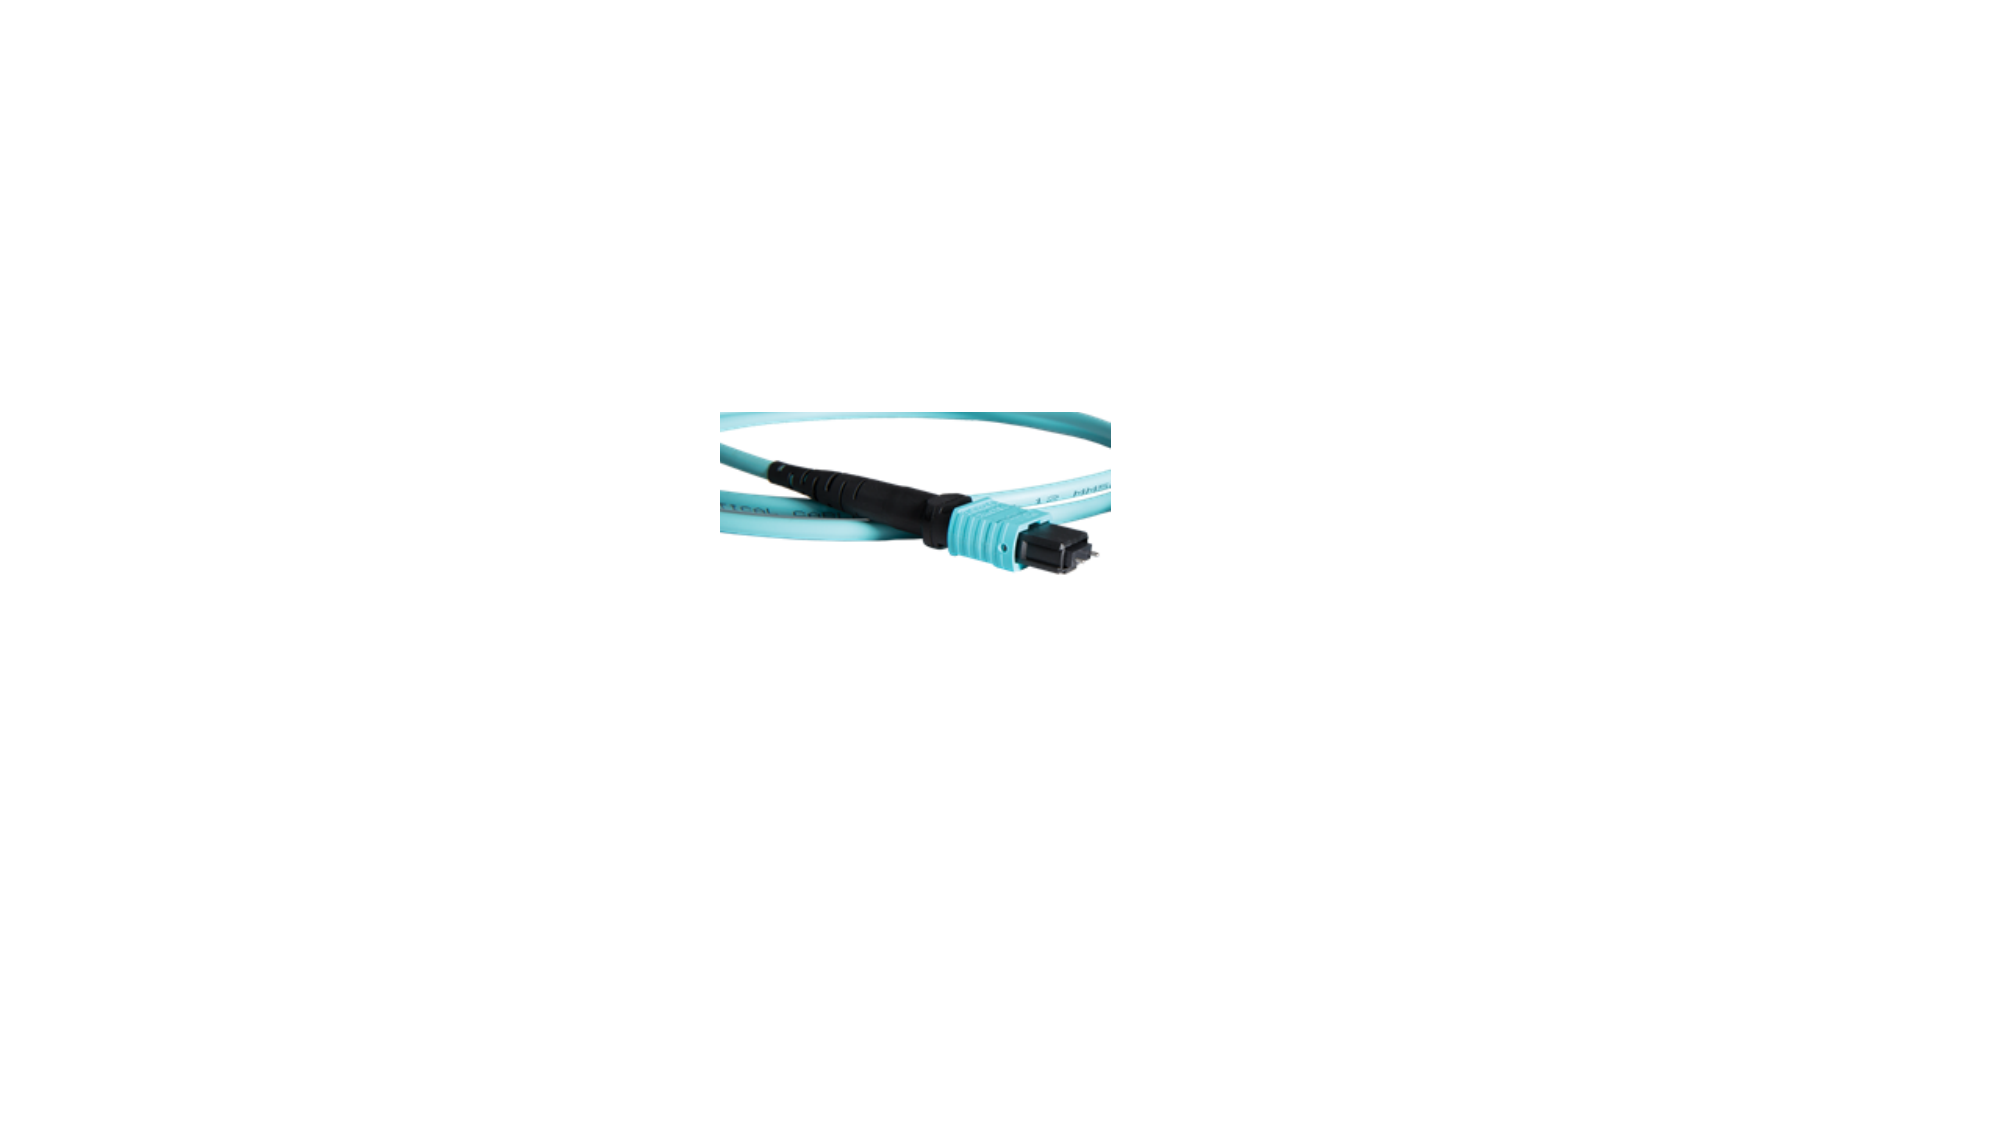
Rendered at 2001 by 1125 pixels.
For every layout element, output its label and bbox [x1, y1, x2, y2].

picture [720, 412, 1111, 614]
